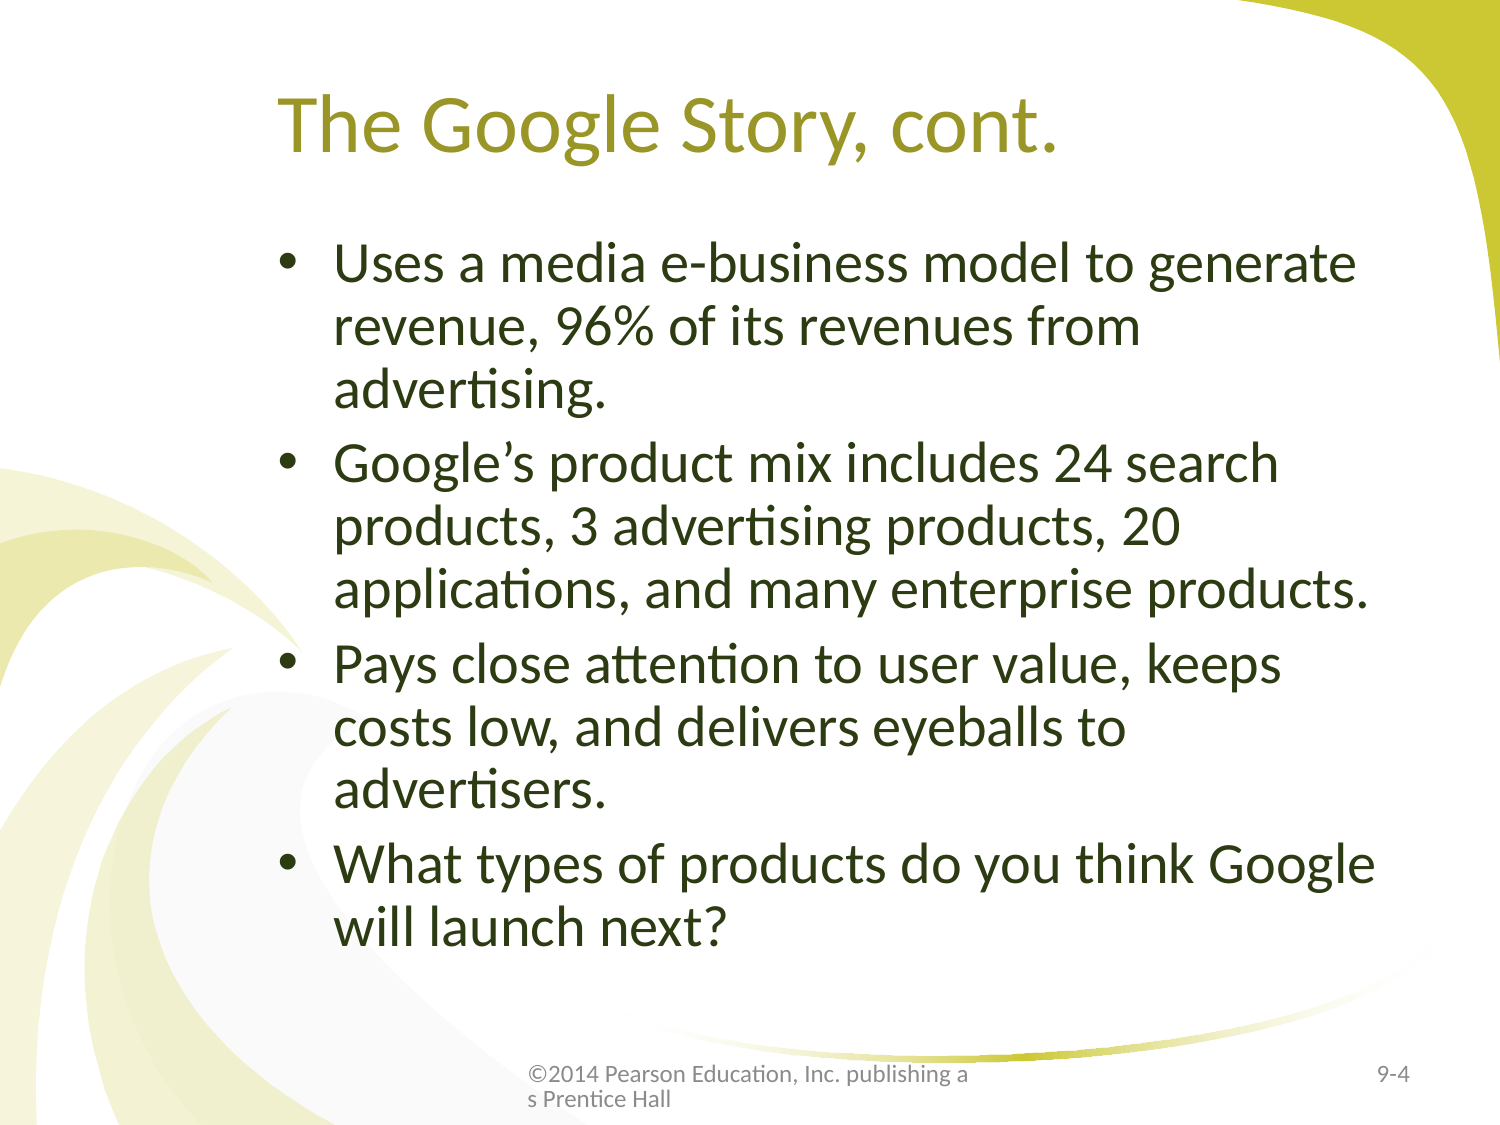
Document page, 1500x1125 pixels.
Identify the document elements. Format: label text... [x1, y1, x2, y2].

list Uses a media e-business model to generate revenue, 96% of its revenues from advertising. Google’s product mix includes 24 search products, 3 advertising products, 20 applications, and many enterprise products. Pays close attention to user value, keeps costs low, and delivers eyeballs to advertisers. What types of products do you think Google will launch next? [262, 224, 1425, 988]
title The Google Story, cont. [262, 37, 1438, 200]
footer ©2014 Pearson Education, Inc. publishing as Prentice Hall [512, 1042, 988, 1103]
slide_number 9-4 [1074, 1042, 1425, 1103]
